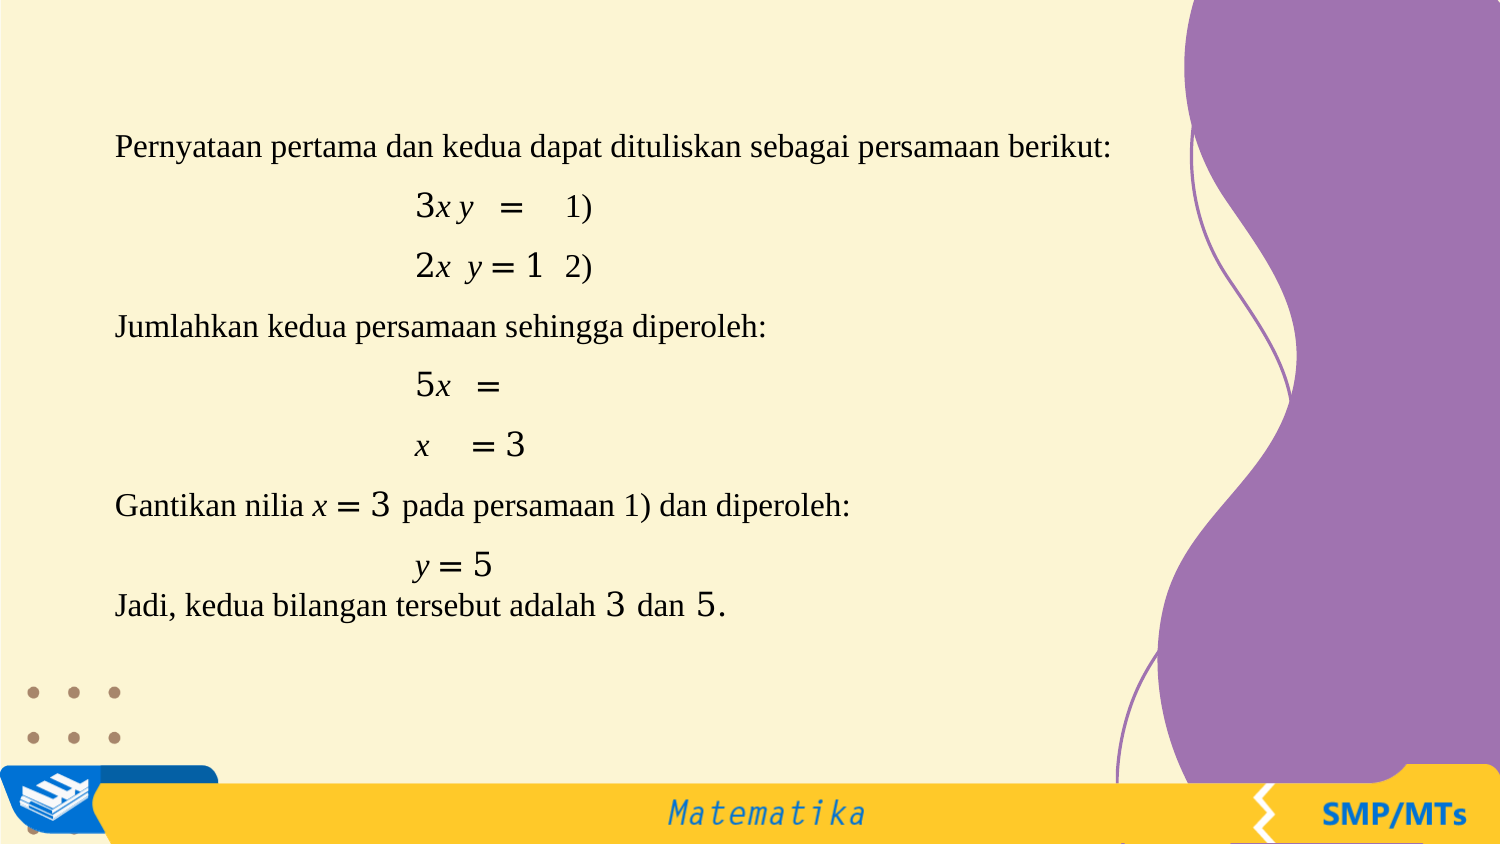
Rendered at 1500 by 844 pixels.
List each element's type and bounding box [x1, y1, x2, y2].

text_box [0, 0, 1500, 844]
